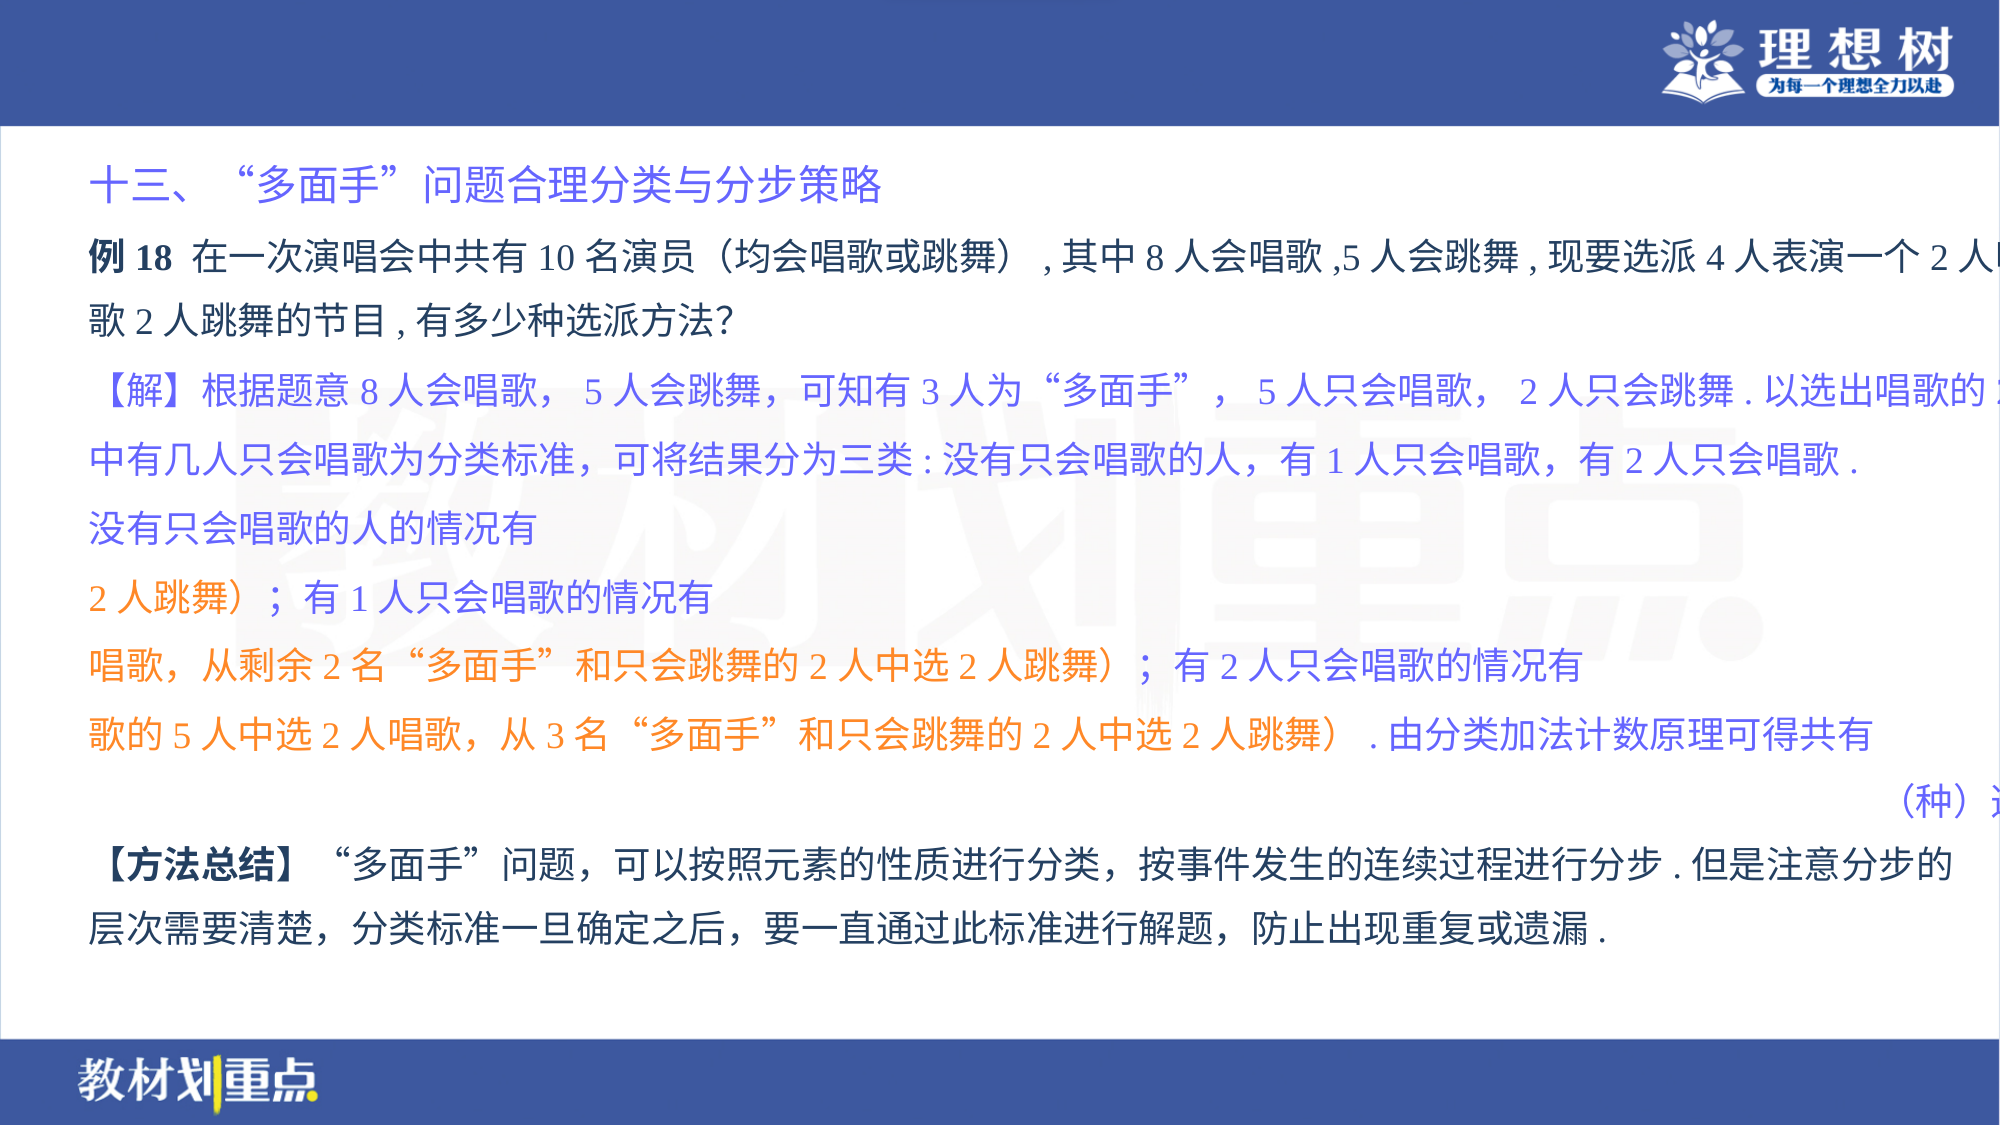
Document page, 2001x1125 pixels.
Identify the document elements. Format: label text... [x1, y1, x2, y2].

text_box 例18 在一次演唱会中共有10名演员（均会唱歌或跳舞）,其中8人会唱歌,5人会跳舞,现要选派4人表演一个2人唱 歌2人跳舞的节目,有多少种选派方法？ [88, 208, 1911, 336]
picture [0, 0, 2000, 1125]
text_box 十三、“多面手”问题合理分类与分步策略 [88, 135, 1911, 208]
text_box 【方法总结】“多面手”问题，可以按照元素的性质进行分类，按事件发生的连续过程进行分步.但是注意分步的 层次需要清楚，分类标准一旦确定之后，要一直通过此标准进行解题，防止出现重复或遗漏. [88, 817, 1911, 944]
